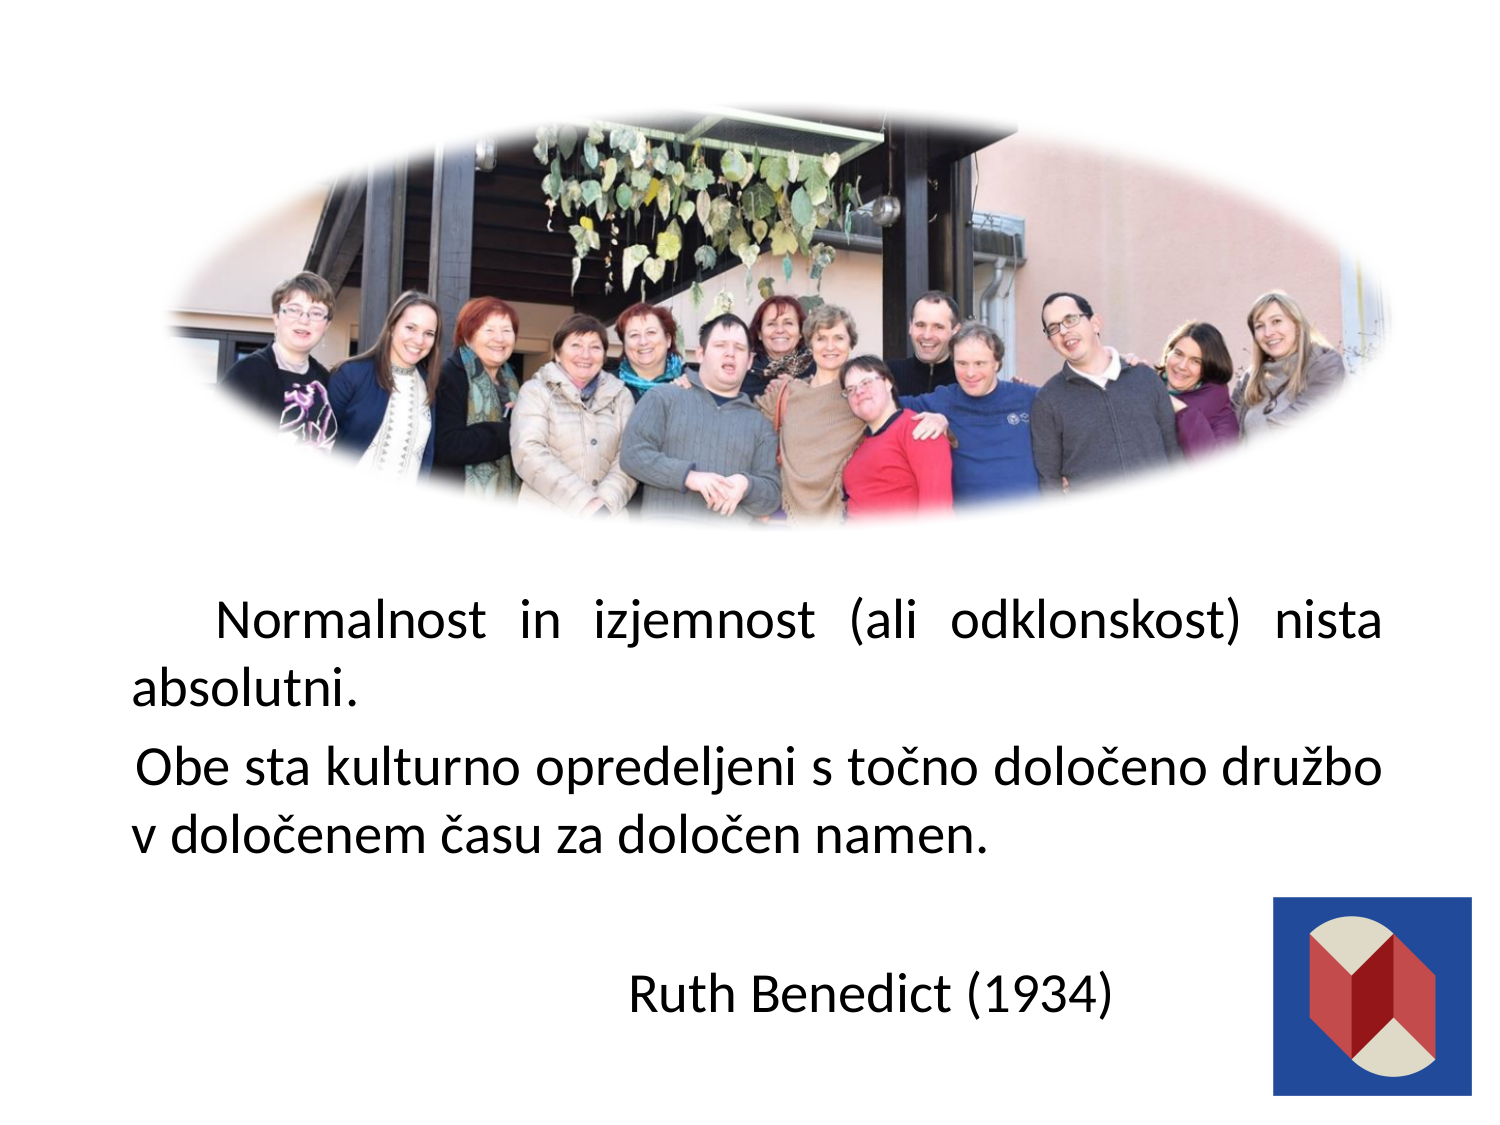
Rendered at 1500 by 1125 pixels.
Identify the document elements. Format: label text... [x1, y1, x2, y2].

list Normalnost in izjemnost (ali odklonskost) nista absolutni. Obe sta kulturno opredeljeni s točno določeno družbo v določenem času za določen namen. Ruth Benedict (1934) [64, 574, 1400, 1035]
picture [1269, 892, 1477, 1100]
picture [157, 101, 1400, 532]
